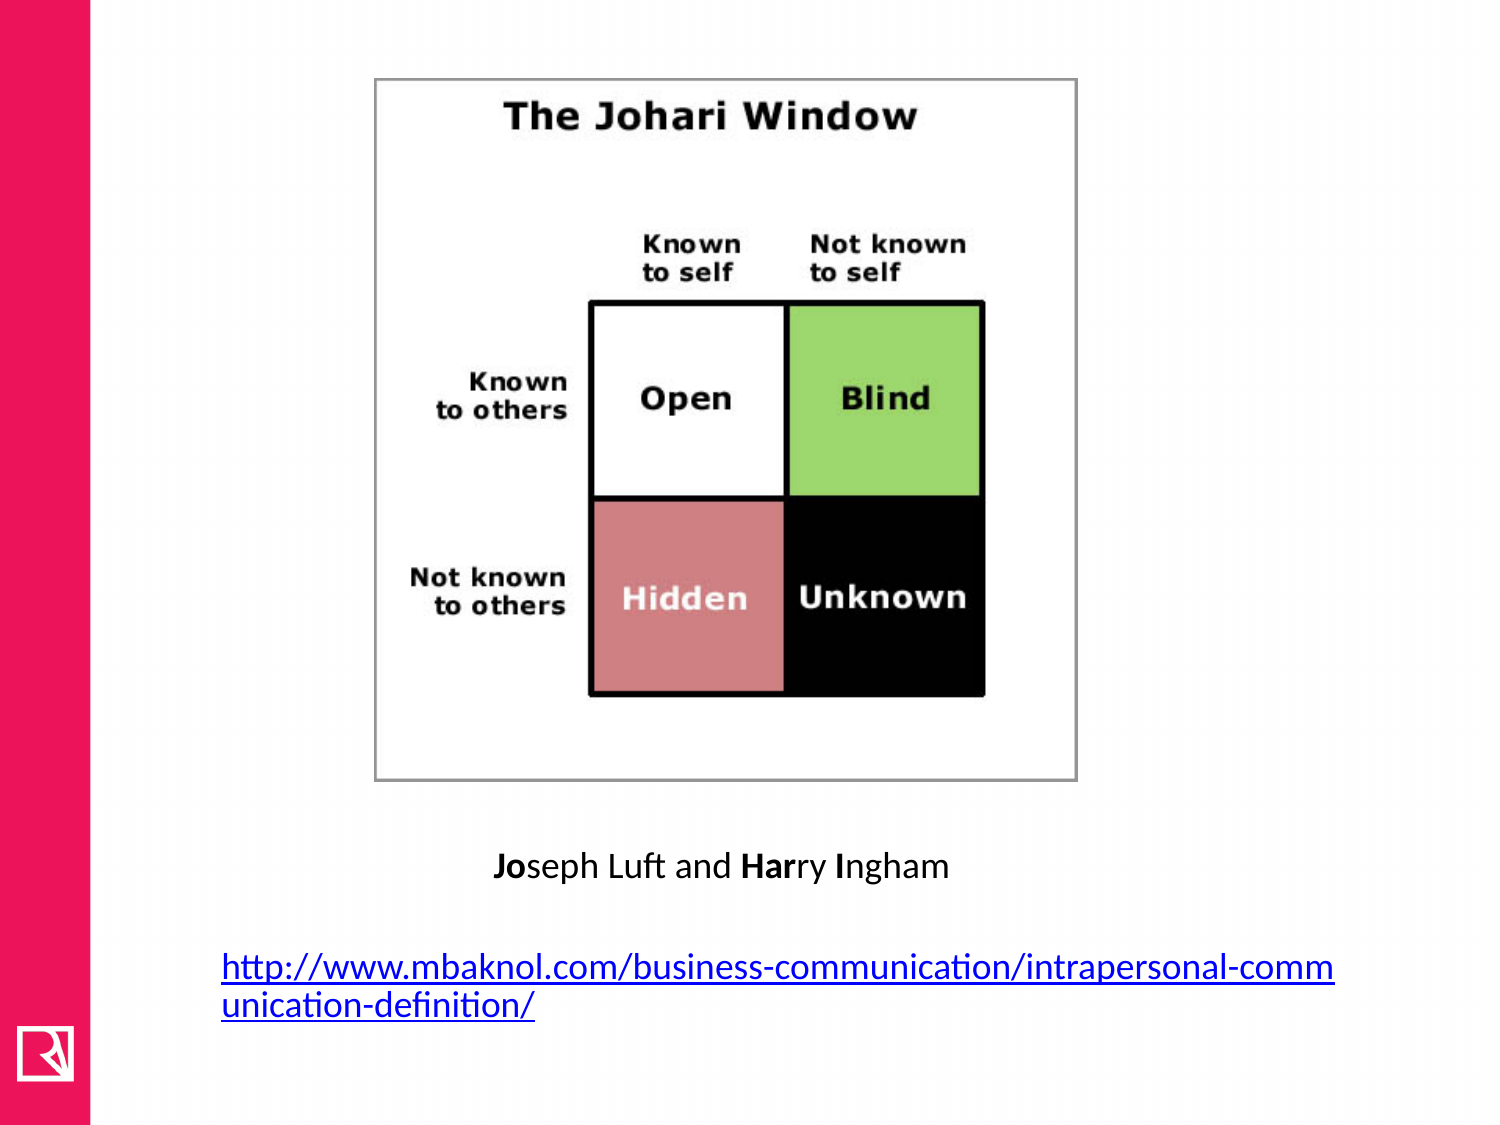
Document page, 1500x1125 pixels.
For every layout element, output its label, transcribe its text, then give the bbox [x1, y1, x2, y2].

text_box Joseph Luft and Harry Ingham [478, 834, 974, 894]
text_box http://www.mbaknol.com/business-communication/intrapersonal-communication-definition/ [206, 934, 1353, 1040]
picture [0, 0, 1500, 1125]
